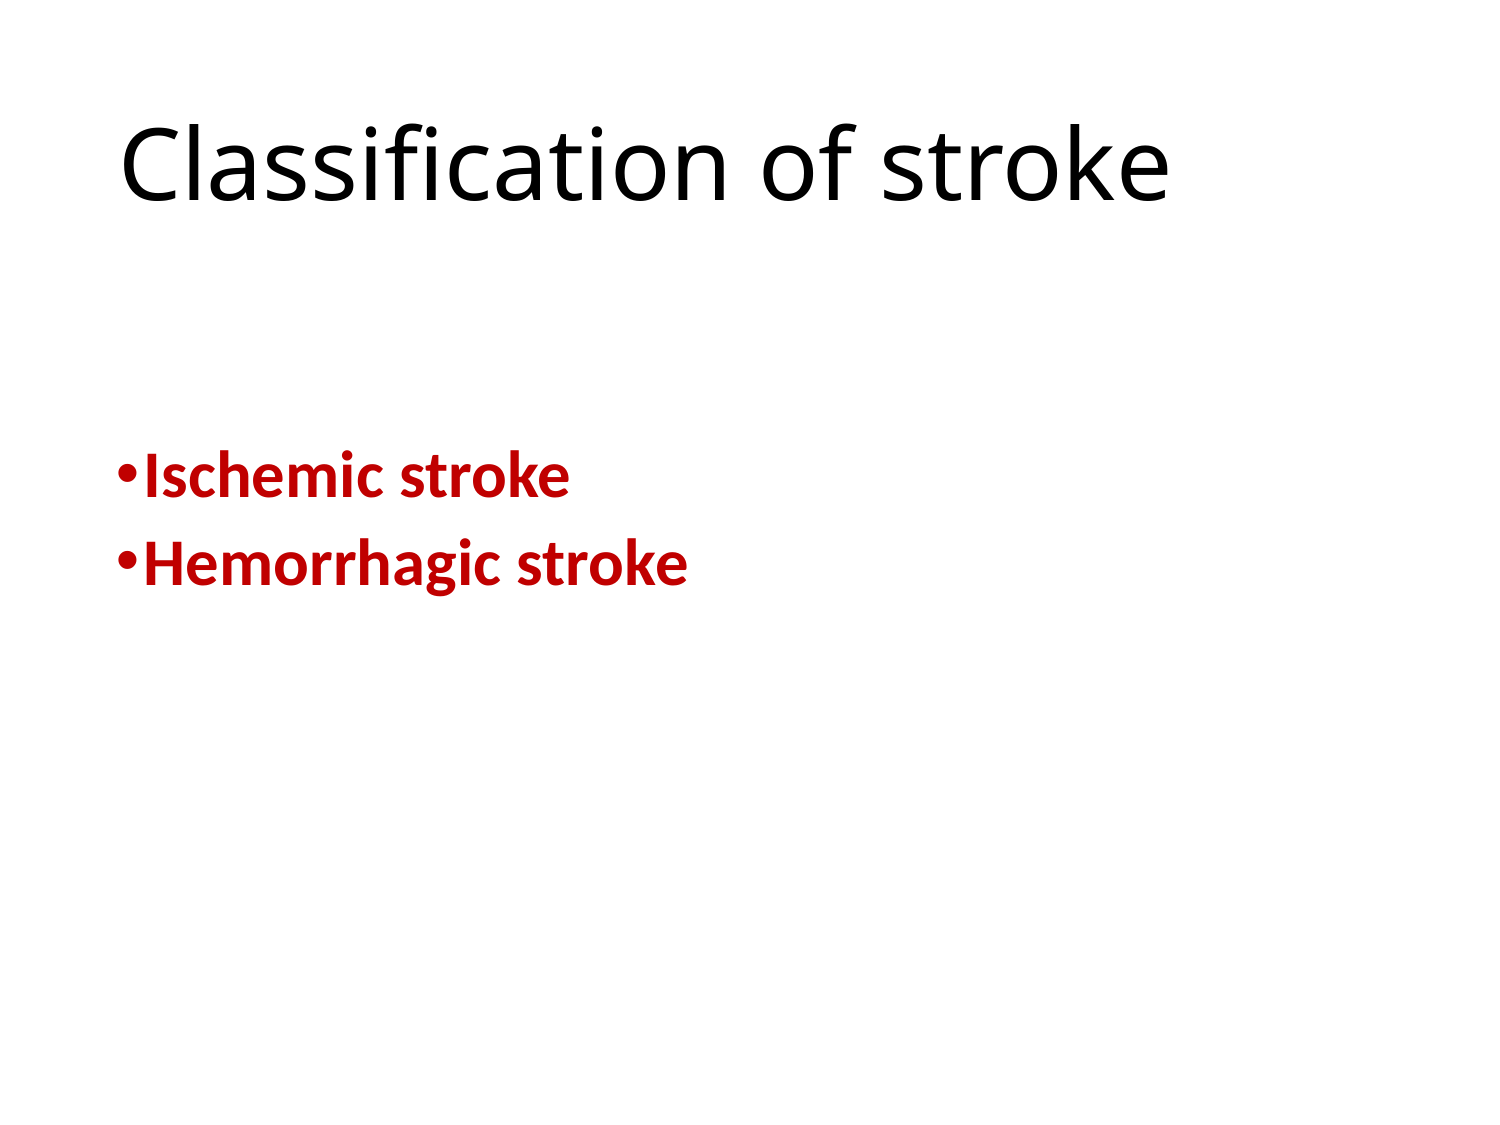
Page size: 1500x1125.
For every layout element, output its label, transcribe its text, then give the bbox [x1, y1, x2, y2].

title Classification of stroke [103, 59, 1397, 278]
list Ischemic stroke Hemorrhagic stroke [100, 432, 1395, 1125]
